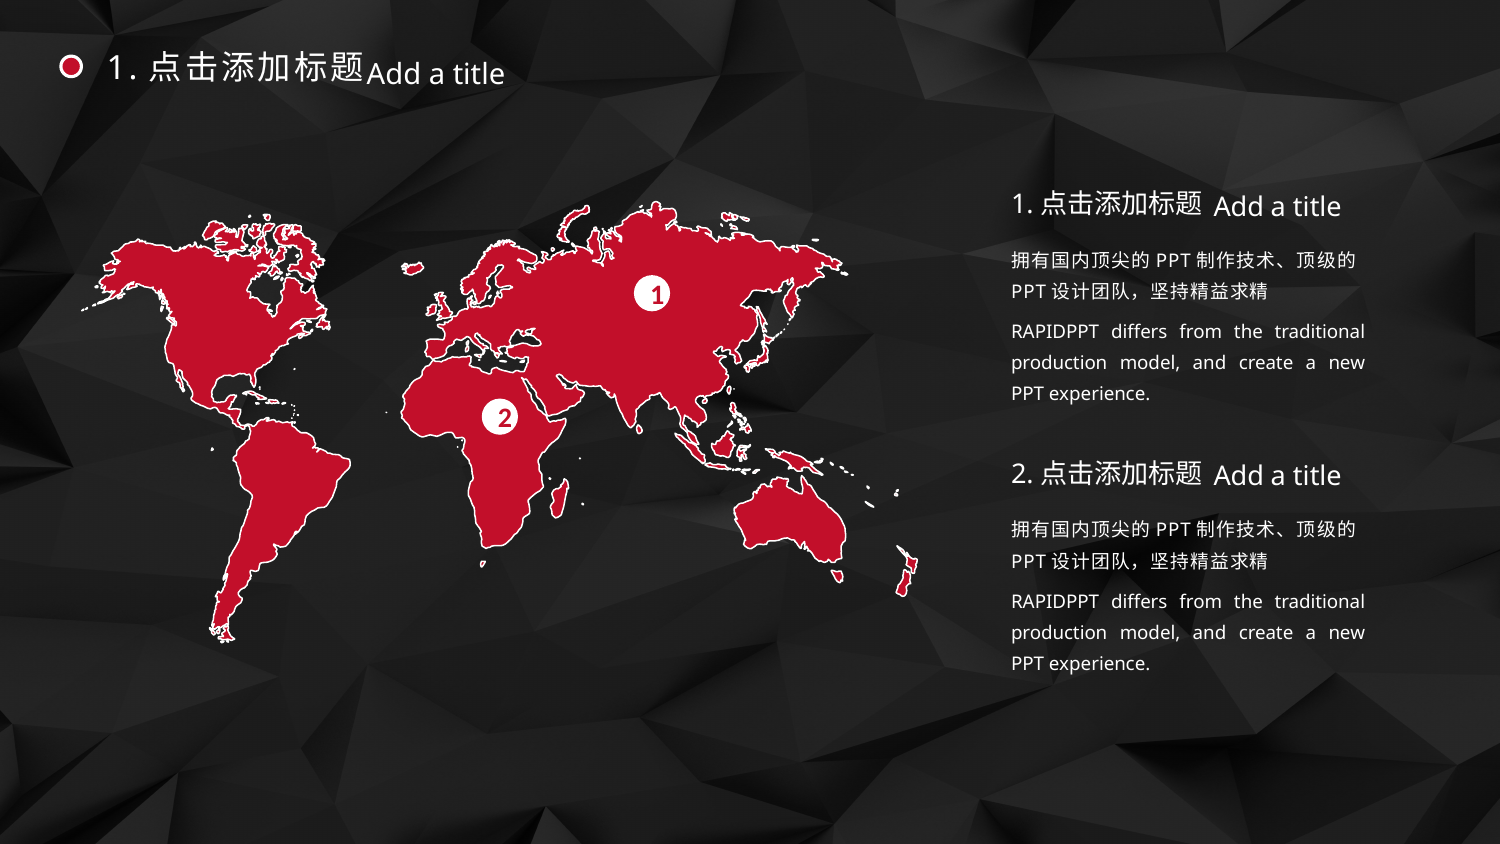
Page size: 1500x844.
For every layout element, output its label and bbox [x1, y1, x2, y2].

text_box [81, 201, 918, 644]
text_box [60, 47, 580, 99]
picture [0, 0, 1500, 844]
text_box [996, 162, 1380, 414]
text_box [996, 432, 1380, 683]
